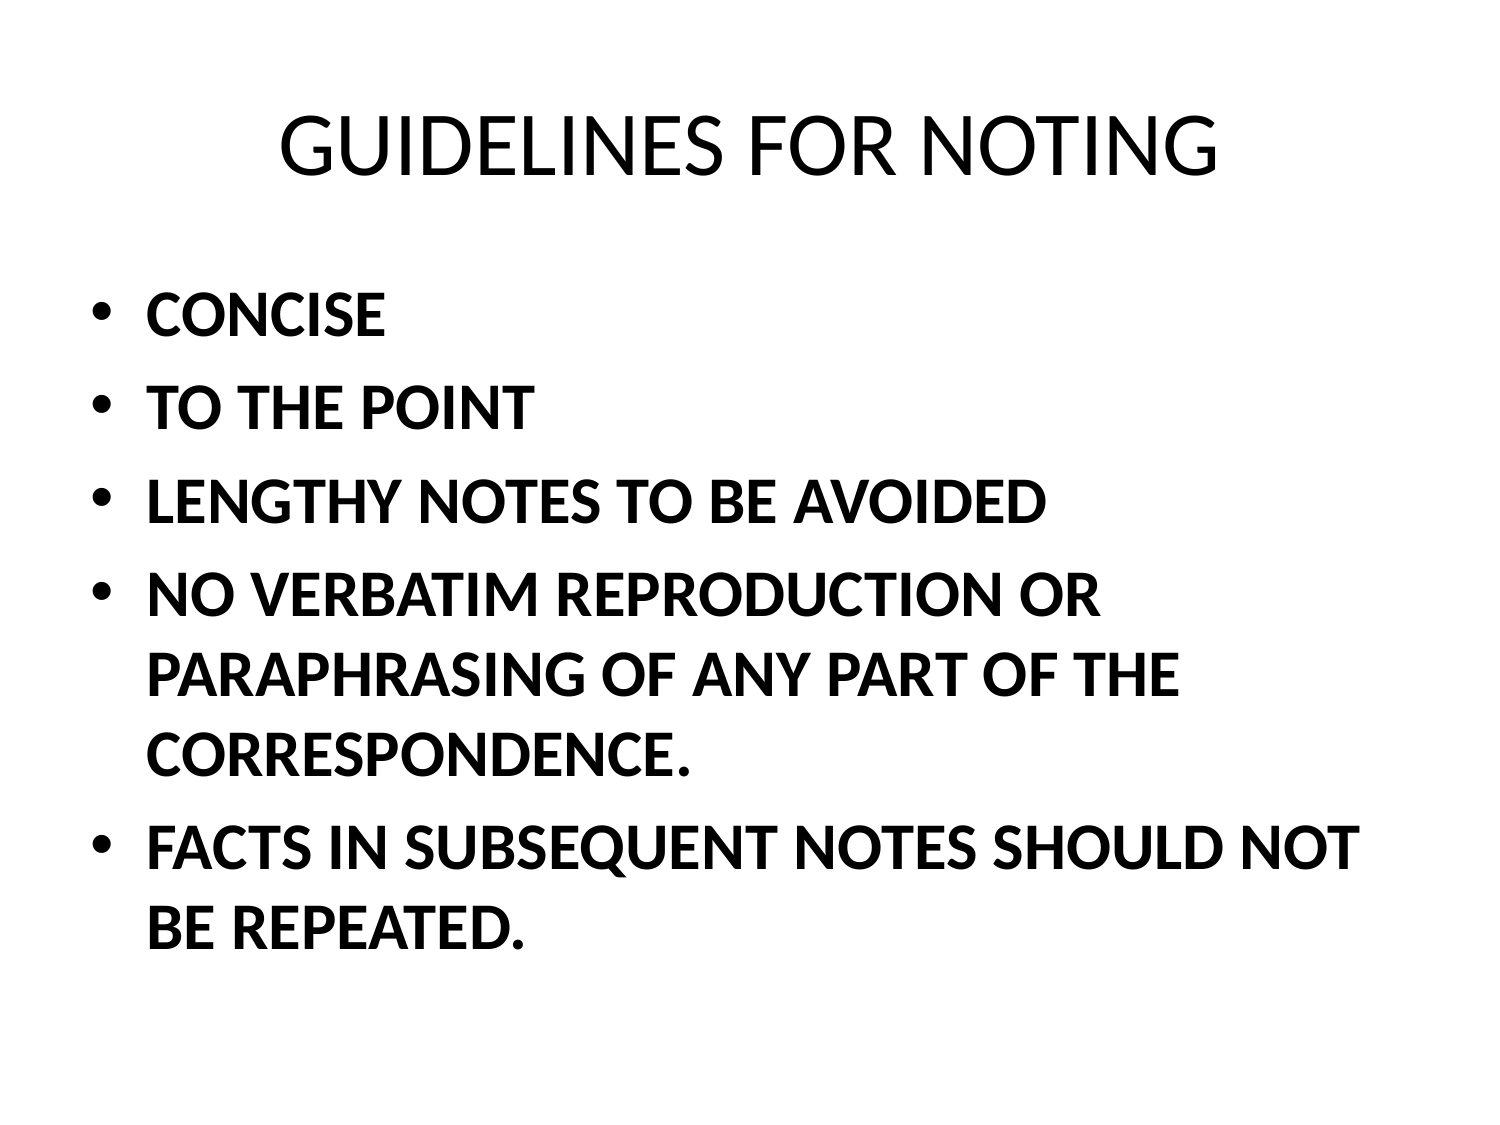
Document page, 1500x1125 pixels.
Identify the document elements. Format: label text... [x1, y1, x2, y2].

list CONCISE TO THE POINT LENGTHY NOTES TO BE AVOIDED NO VERBATIM REPRODUCTION OR PARAPHRASING OF ANY PART OF THE CORRESPONDENCE. FACTS IN SUBSEQUENT NOTES SHOULD NOT BE REPEATED. [75, 262, 1425, 1005]
title GUIDELINES FOR NOTING [75, 45, 1425, 233]
